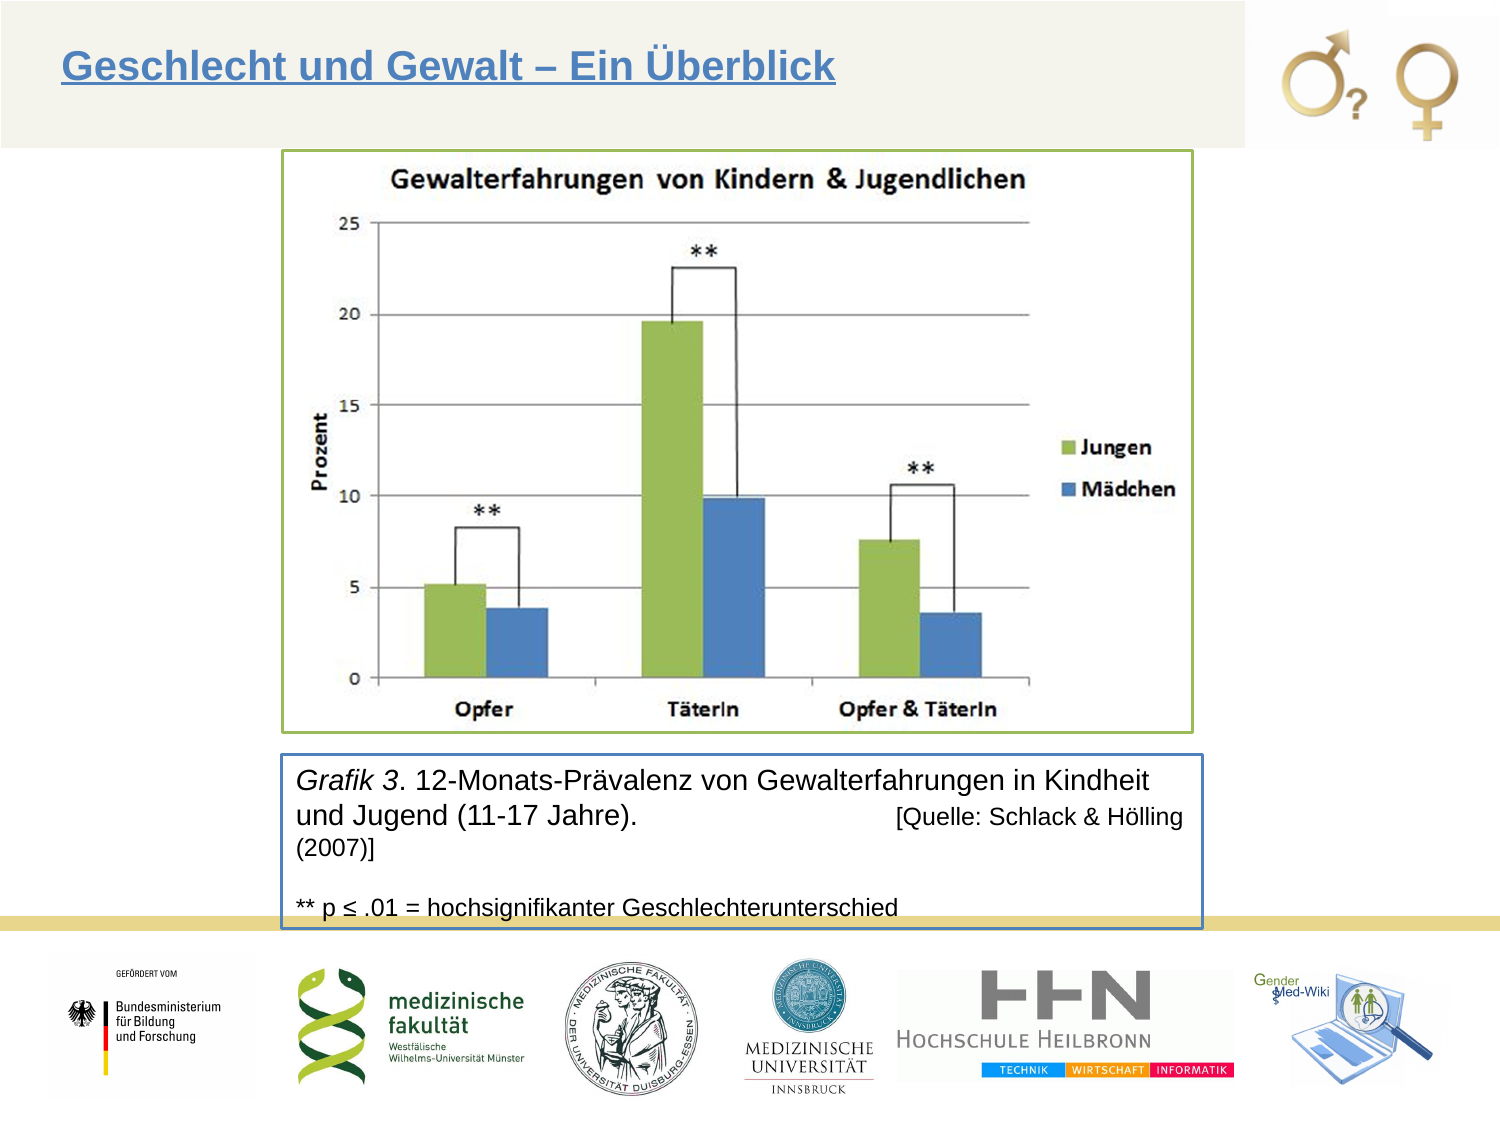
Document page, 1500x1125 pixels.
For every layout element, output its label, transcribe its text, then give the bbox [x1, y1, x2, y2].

picture [47, 952, 255, 1100]
picture [1245, 0, 1500, 149]
text_box Grafik 3. 12-Monats-Prävalenz von Gewalterfahrungen in Kindheit und Jugend (11-17 Jahre). [Quelle: Schlack & Hölling (2007)] ** p ≤ .01 = hochsignifikanter Geschlechterunterschied [281, 754, 1203, 929]
picture [284, 152, 1191, 731]
text_box Geschlecht und Gewalt – Ein Überblick [46, 31, 1127, 96]
picture [298, 952, 1234, 1100]
picture [1246, 965, 1453, 1087]
